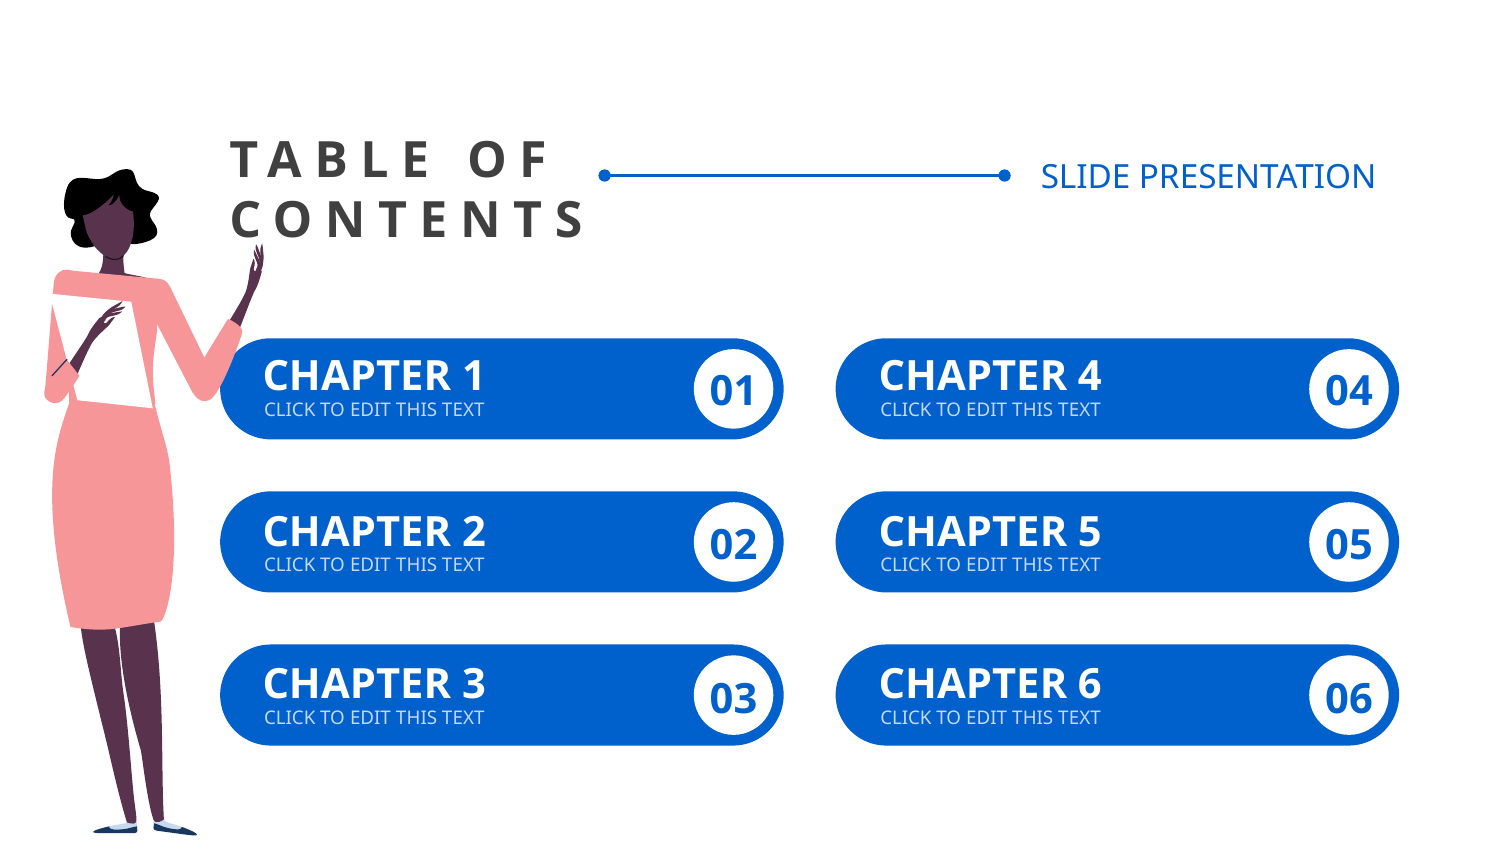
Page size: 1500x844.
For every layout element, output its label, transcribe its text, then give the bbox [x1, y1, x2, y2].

text_box CLICK TO EDIT THIS TEXT [880, 397, 1201, 421]
text_box CLICK TO EDIT THIS TEXT [269, 705, 585, 729]
text_box CLICK TO EDIT THIS TEXT [880, 553, 1201, 576]
text_box 04 [1317, 363, 1381, 414]
text_box 05 [1317, 517, 1381, 568]
text_box 06 [1317, 671, 1381, 722]
text_box 03 [702, 671, 765, 722]
text_box 02 [702, 517, 765, 568]
text_box [833, 336, 1402, 442]
text_box [691, 653, 776, 737]
text_box CHAPTER 1 [269, 349, 585, 397]
text_box [691, 347, 776, 431]
text_box [269, 336, 786, 442]
text_box TABLE OF CONTENTS [214, 119, 690, 242]
text_box CLICK TO EDIT THIS TEXT [880, 705, 1201, 729]
text_box CHAPTER 5 [878, 504, 1201, 555]
text_box [269, 489, 786, 595]
text_box CHAPTER 4 [878, 349, 1201, 400]
text_box [691, 500, 776, 584]
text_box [43, 168, 264, 836]
text_box CHAPTER 2 [269, 504, 585, 553]
text_box [1307, 347, 1391, 431]
text_box [833, 642, 1402, 748]
text_box SLIDE PRESENTATION [977, 155, 1377, 196]
text_box 01 [702, 363, 765, 414]
text_box [1307, 653, 1391, 737]
text_box CHAPTER 6 [878, 657, 1201, 708]
text_box [269, 642, 786, 748]
text_box [833, 489, 1402, 595]
text_box CLICK TO EDIT THIS TEXT [269, 397, 585, 421]
text_box CLICK TO EDIT THIS TEXT [269, 553, 585, 576]
text_box [1307, 500, 1391, 584]
text_box CHAPTER 3 [269, 657, 585, 705]
